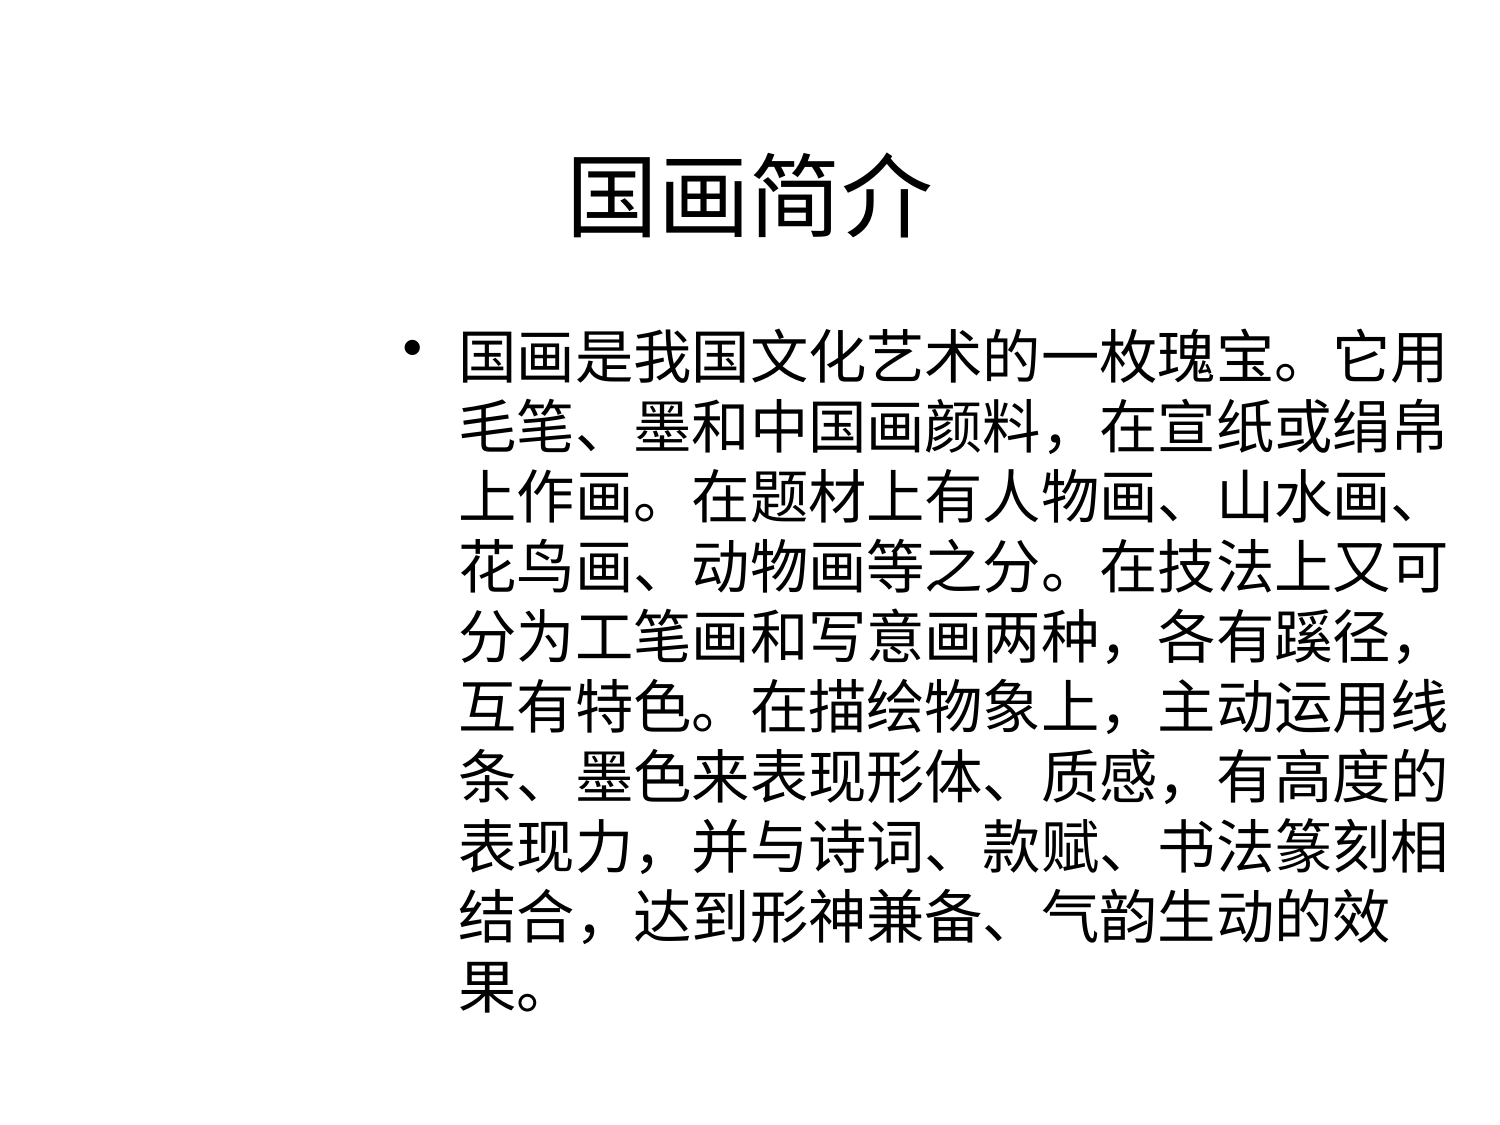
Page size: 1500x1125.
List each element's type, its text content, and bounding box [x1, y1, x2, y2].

title 国画简介 [112, 99, 1388, 288]
list 国画是我国文化艺术的一枚瑰宝。它用毛笔、墨和中国画颜料，在宣纸或绢帛上作画。在题材上有人物画、山水画、花鸟画、动物画等之分。在技法上又可分为工笔画和写意画两种，各有蹊径，互有特色。在描绘物象上，主动运用线条、墨色来表现形体、质感，有高度的表现力，并与诗词、款赋、书法篆刻相结合，达到形神兼备、气韵生动的效果。 [387, 312, 1475, 1013]
